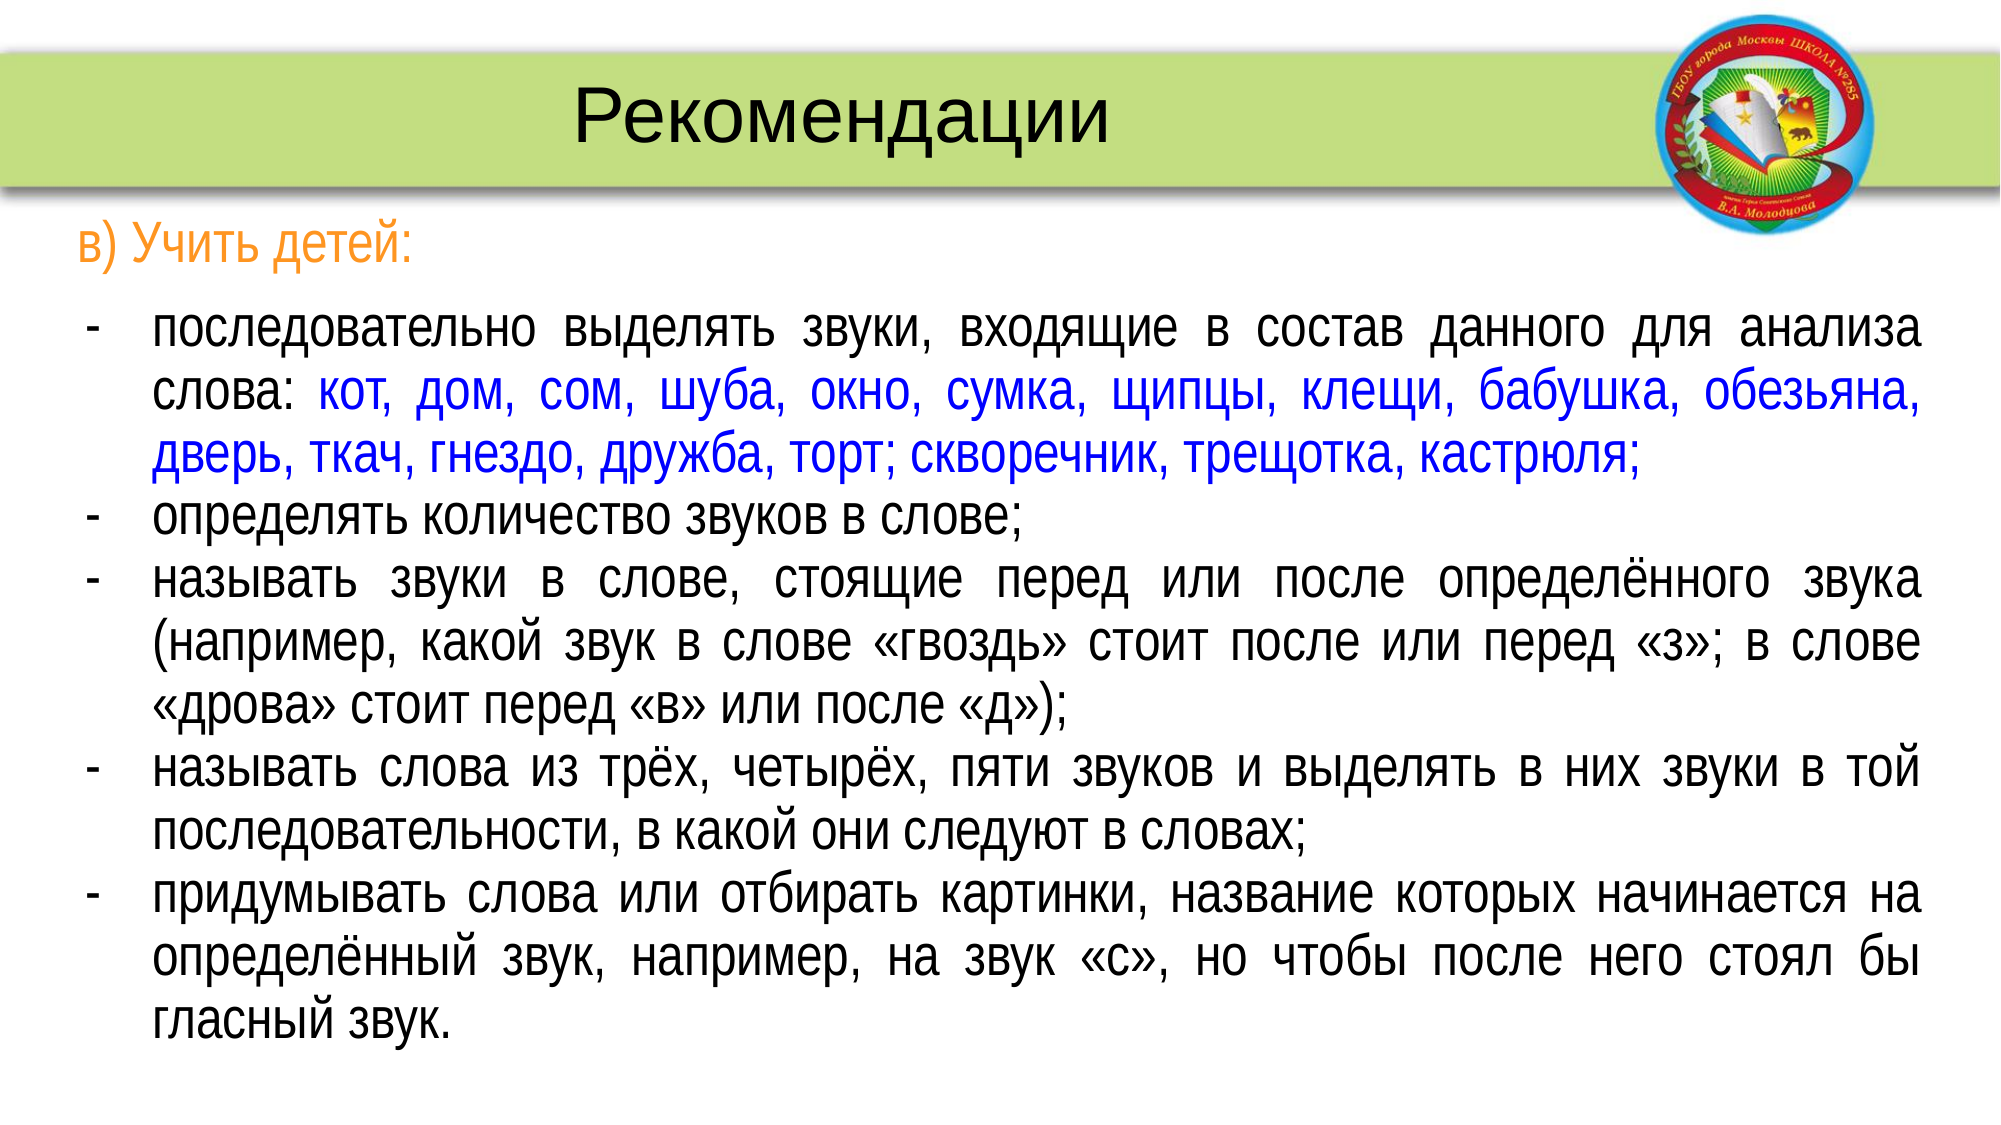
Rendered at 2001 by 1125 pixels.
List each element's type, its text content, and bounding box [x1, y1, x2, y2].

list в) Учить детей: последовательно выделять звуки, входящие в состав данного для анализа слова: кот, дом, сом, шуба, окно, сумка, щипцы, клещи, бабушка, обезьяна, дверь, ткач, гнездо, дружба, торт; скворечник, трещотка, кастрюля; определять количество звуков в слове; называть звуки в слове, стоящие перед или после определённого звука (например, какой звук в слове «гвоздь» стоит после или перед «з»; в слове «дрова» стоит перед «в» или после «д»); называть слова из трёх, четырёх, пяти звуков и выделять в них звуки в той последовательности, в какой они следуют в словах; придумывать слова или отбирать картинки, название которых начинается на определённый звук, например, на звук «с», но чтобы после него стоял бы гласный звук. [62, 204, 1938, 1097]
title Рекомендации [53, 52, 1632, 182]
picture [0, 0, 2001, 1125]
